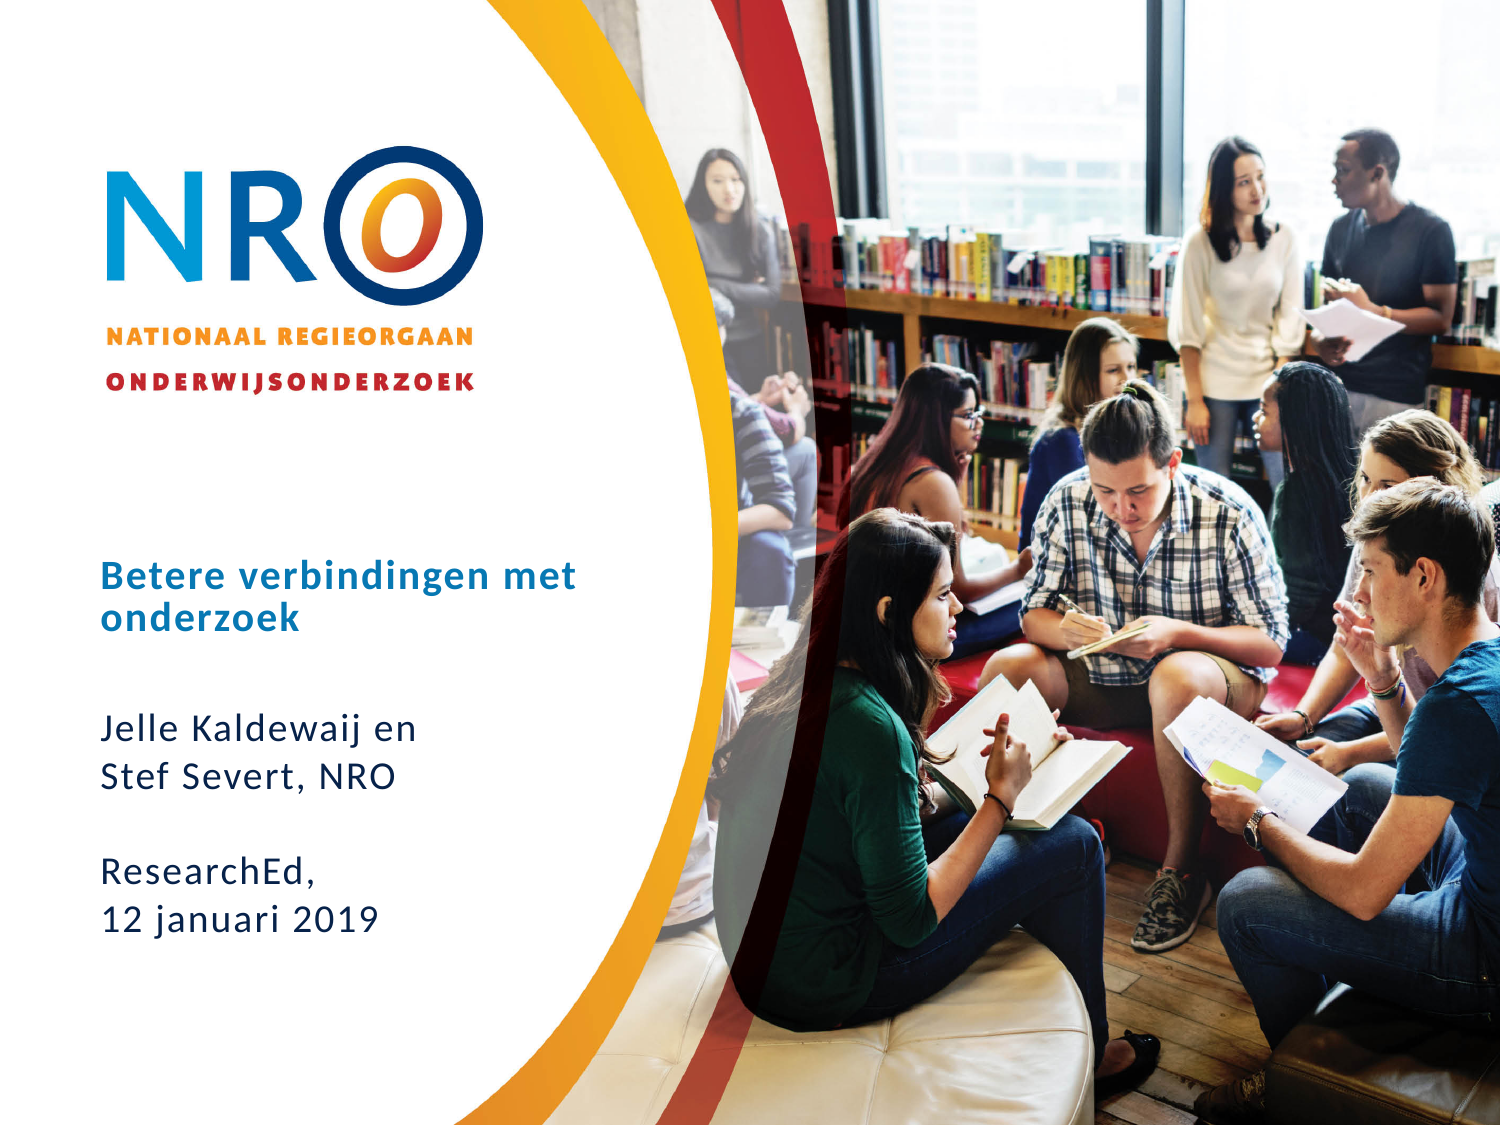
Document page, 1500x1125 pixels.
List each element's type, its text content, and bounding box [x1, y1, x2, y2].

picture [0, 0, 1500, 1125]
subtitle Jelle Kaldewaij en Stef Severt, NRO ResearchEd, 12 januari 2019 [100, 704, 656, 1083]
title Betere verbindingen met onderzoek [100, 550, 691, 1125]
